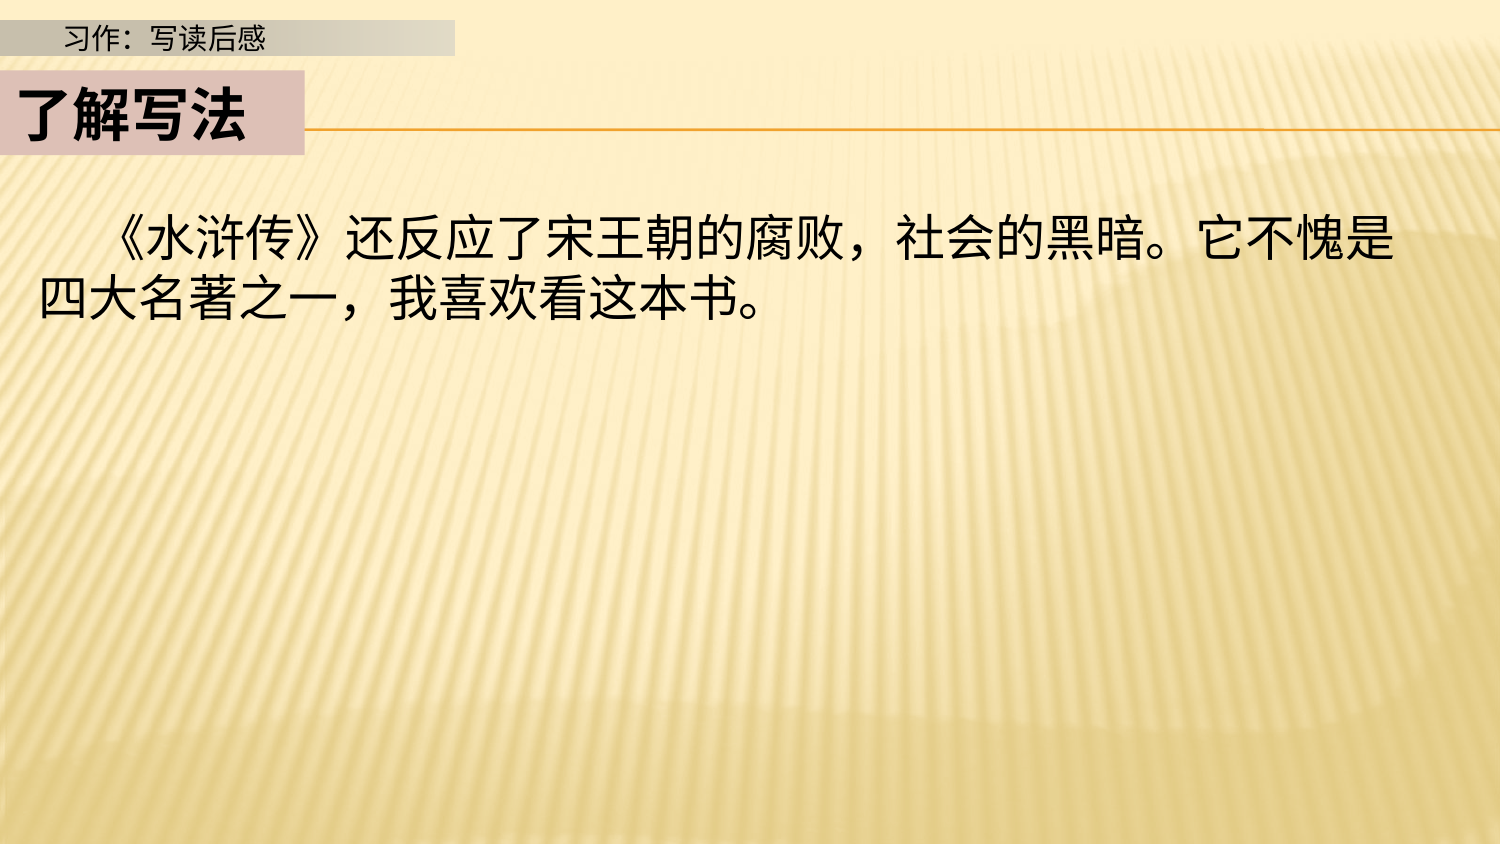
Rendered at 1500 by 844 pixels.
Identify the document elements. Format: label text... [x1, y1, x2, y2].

text_box 《水浒传》还反应了宋王朝的腐败，社会的黑暗。它不愧是四大名著之一，我喜欢看这本书。 [23, 199, 1418, 334]
text_box 了解写法 [0, 70, 305, 156]
